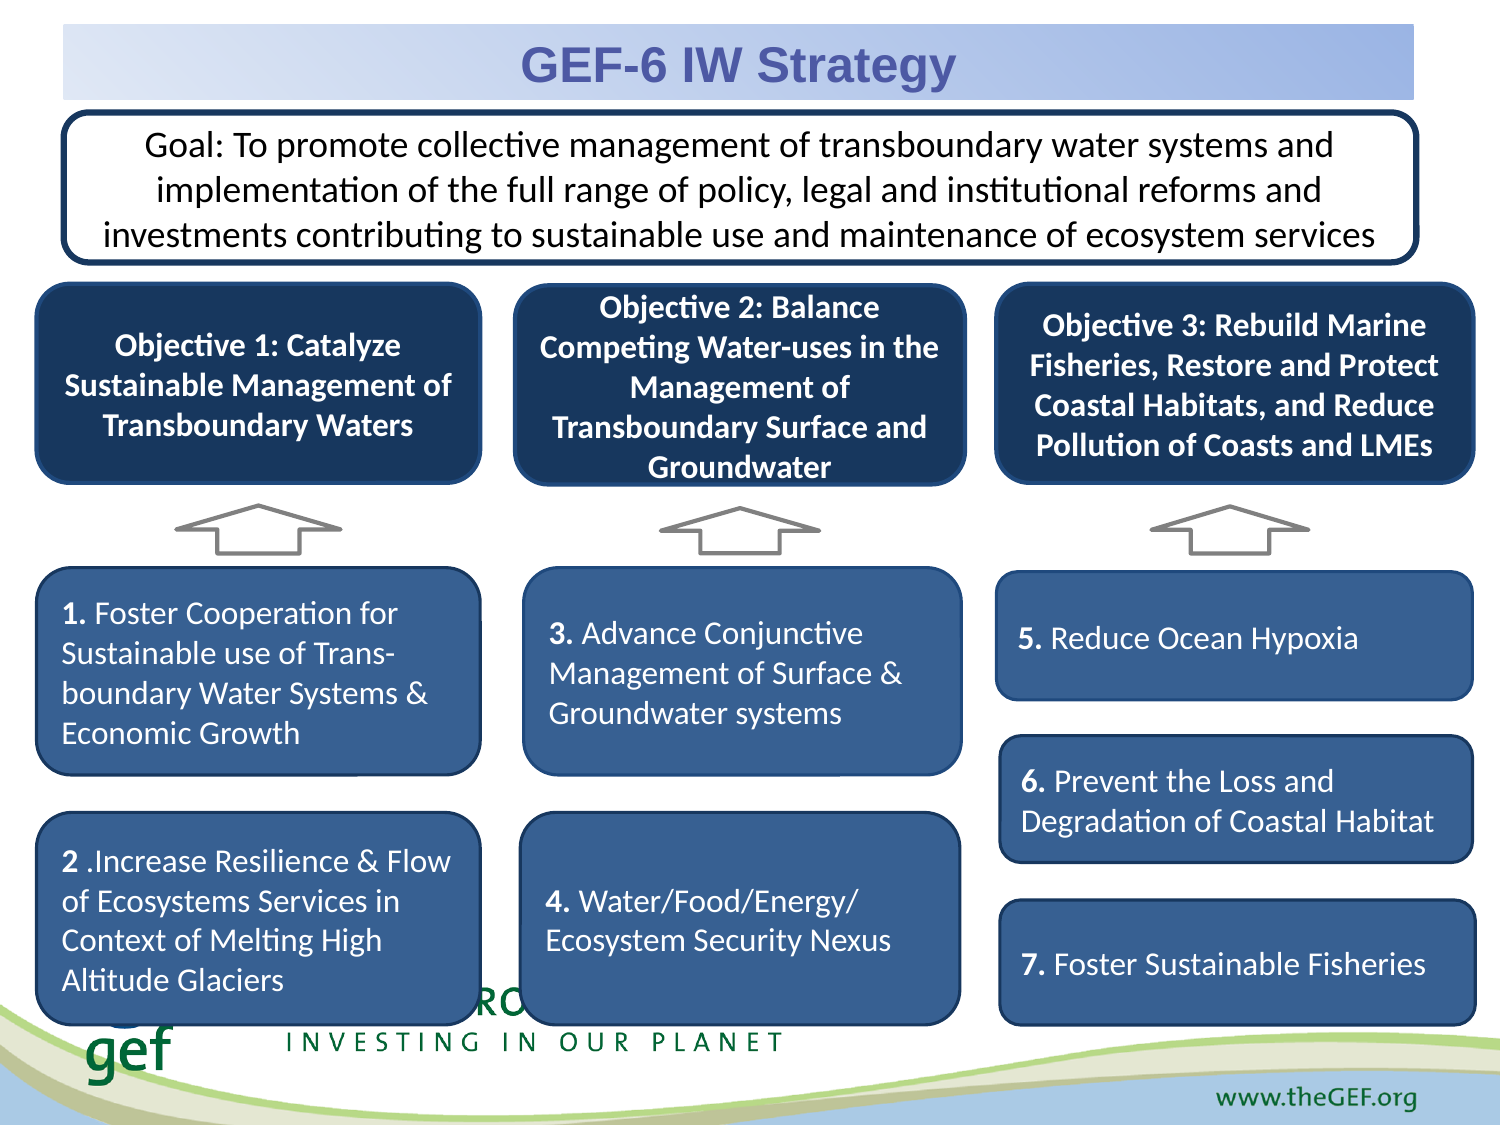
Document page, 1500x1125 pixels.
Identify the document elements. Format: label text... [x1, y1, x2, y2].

text_box 2 .Increase Resilience & Flow of Ecosystems Services in Context of Melting High Altitude Glaciers [34, 810, 483, 1027]
text_box [174, 503, 343, 556]
text_box 1. Foster Cooperation for Sustainable use of Trans- boundary Water Systems & Economic Growth [34, 565, 483, 778]
text_box 6. Prevent the Loss and Degradation of Coastal Habitat [997, 733, 1475, 865]
title GEF-6 IW Strategy [63, 24, 1414, 101]
text_box Objective 3: Rebuild Marine Fisheries, Restore and Protect Coastal Habitats, and Reduce Pollution of Coasts and LMEs [994, 281, 1476, 485]
text_box 5. Reduce Ocean Hypoxia [994, 569, 1475, 703]
text_box 7. Foster Sustainable Fisheries [997, 897, 1478, 1028]
picture [0, 920, 1500, 1125]
text_box 3. Advance Conjunctive Management of Surface & Groundwater systems [521, 565, 964, 778]
text_box 4. Water/Food/Energy/ Ecosystem Security Nexus [518, 810, 962, 1027]
text_box [1149, 504, 1311, 556]
text_box Objective 1: Catalyze Sustainable Management of Transboundary Waters [34, 281, 483, 485]
text_box Goal: To promote collective management of transboundary water systems and implementation of the full range of policy, legal and institutional reforms and investments contributing to sustainable use and maintenance of ecosystem services [61, 110, 1419, 265]
text_box Objective 2: Balance Competing Water-uses in the Management of Transboundary Surface and Groundwater [512, 283, 968, 487]
text_box [658, 506, 822, 556]
